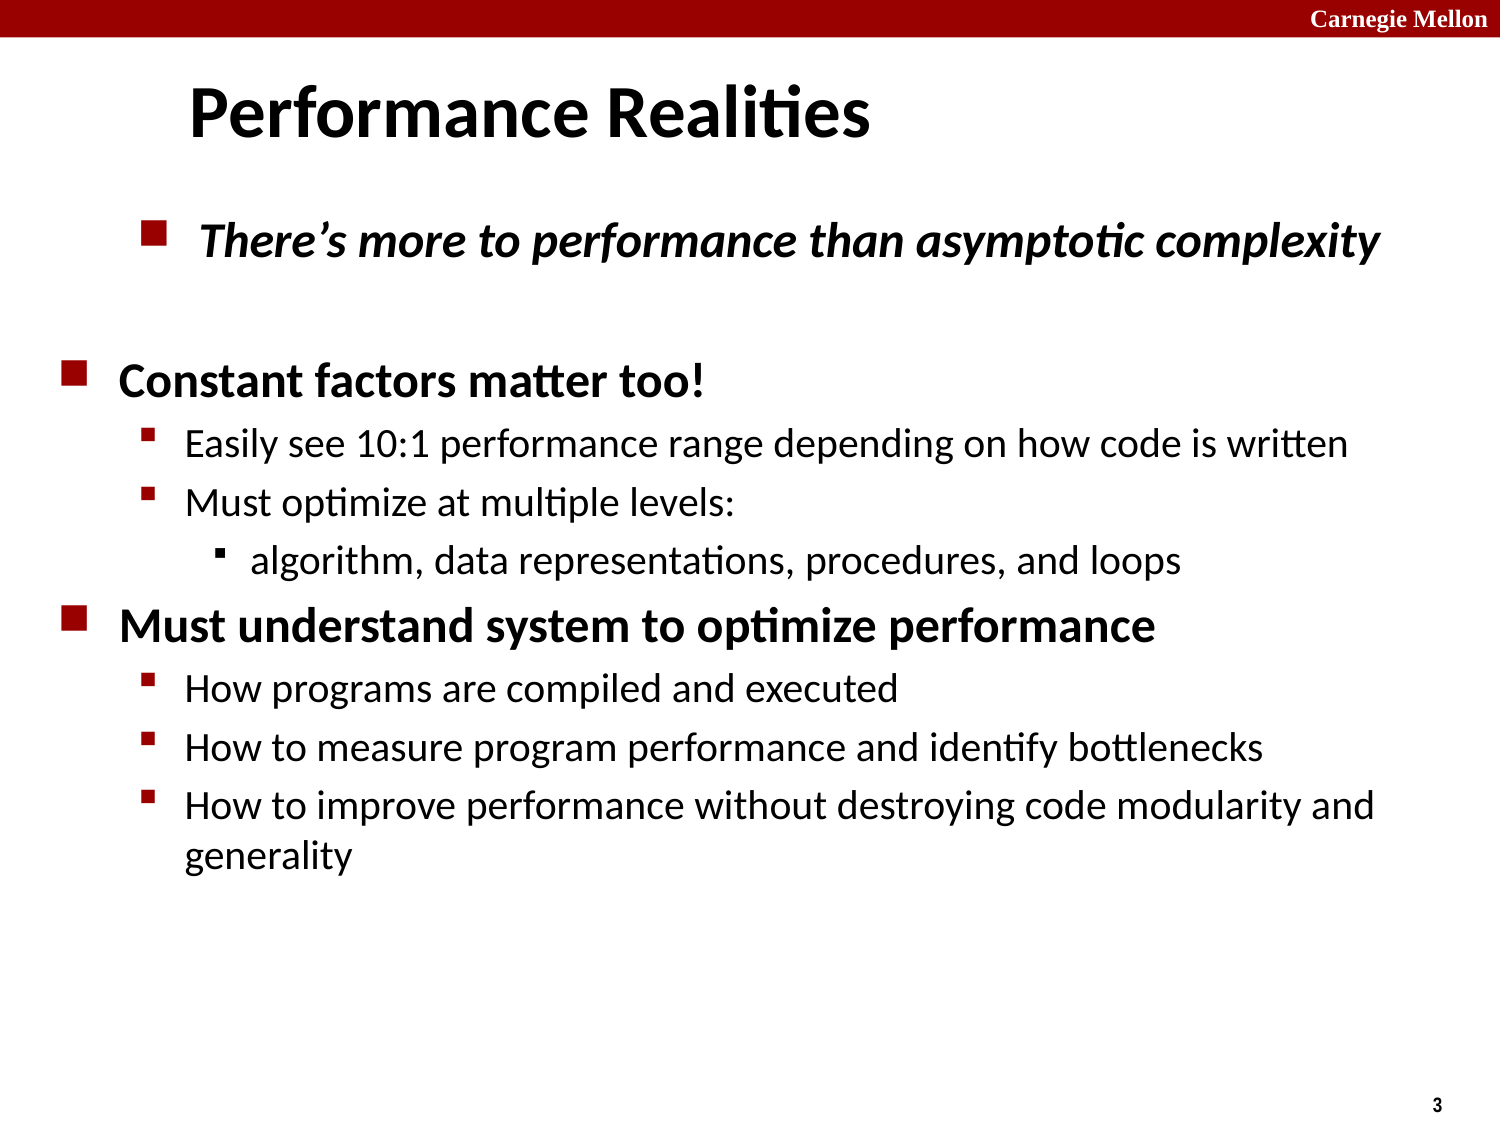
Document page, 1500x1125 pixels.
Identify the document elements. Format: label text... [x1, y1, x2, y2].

list There’s more to performance than asymptotic complexity Constant factors matter too! Easily see 10:1 performance range depending on how code is written Must optimize at multiple levels: algorithm, data representations, procedures, and loops Must understand system to optimize performance How programs are compiled and executed How to measure program performance and identify bottlenecks How to improve performance without destroying code modularity and generality [47, 199, 1476, 1058]
title Performance Realities [174, 60, 1048, 155]
